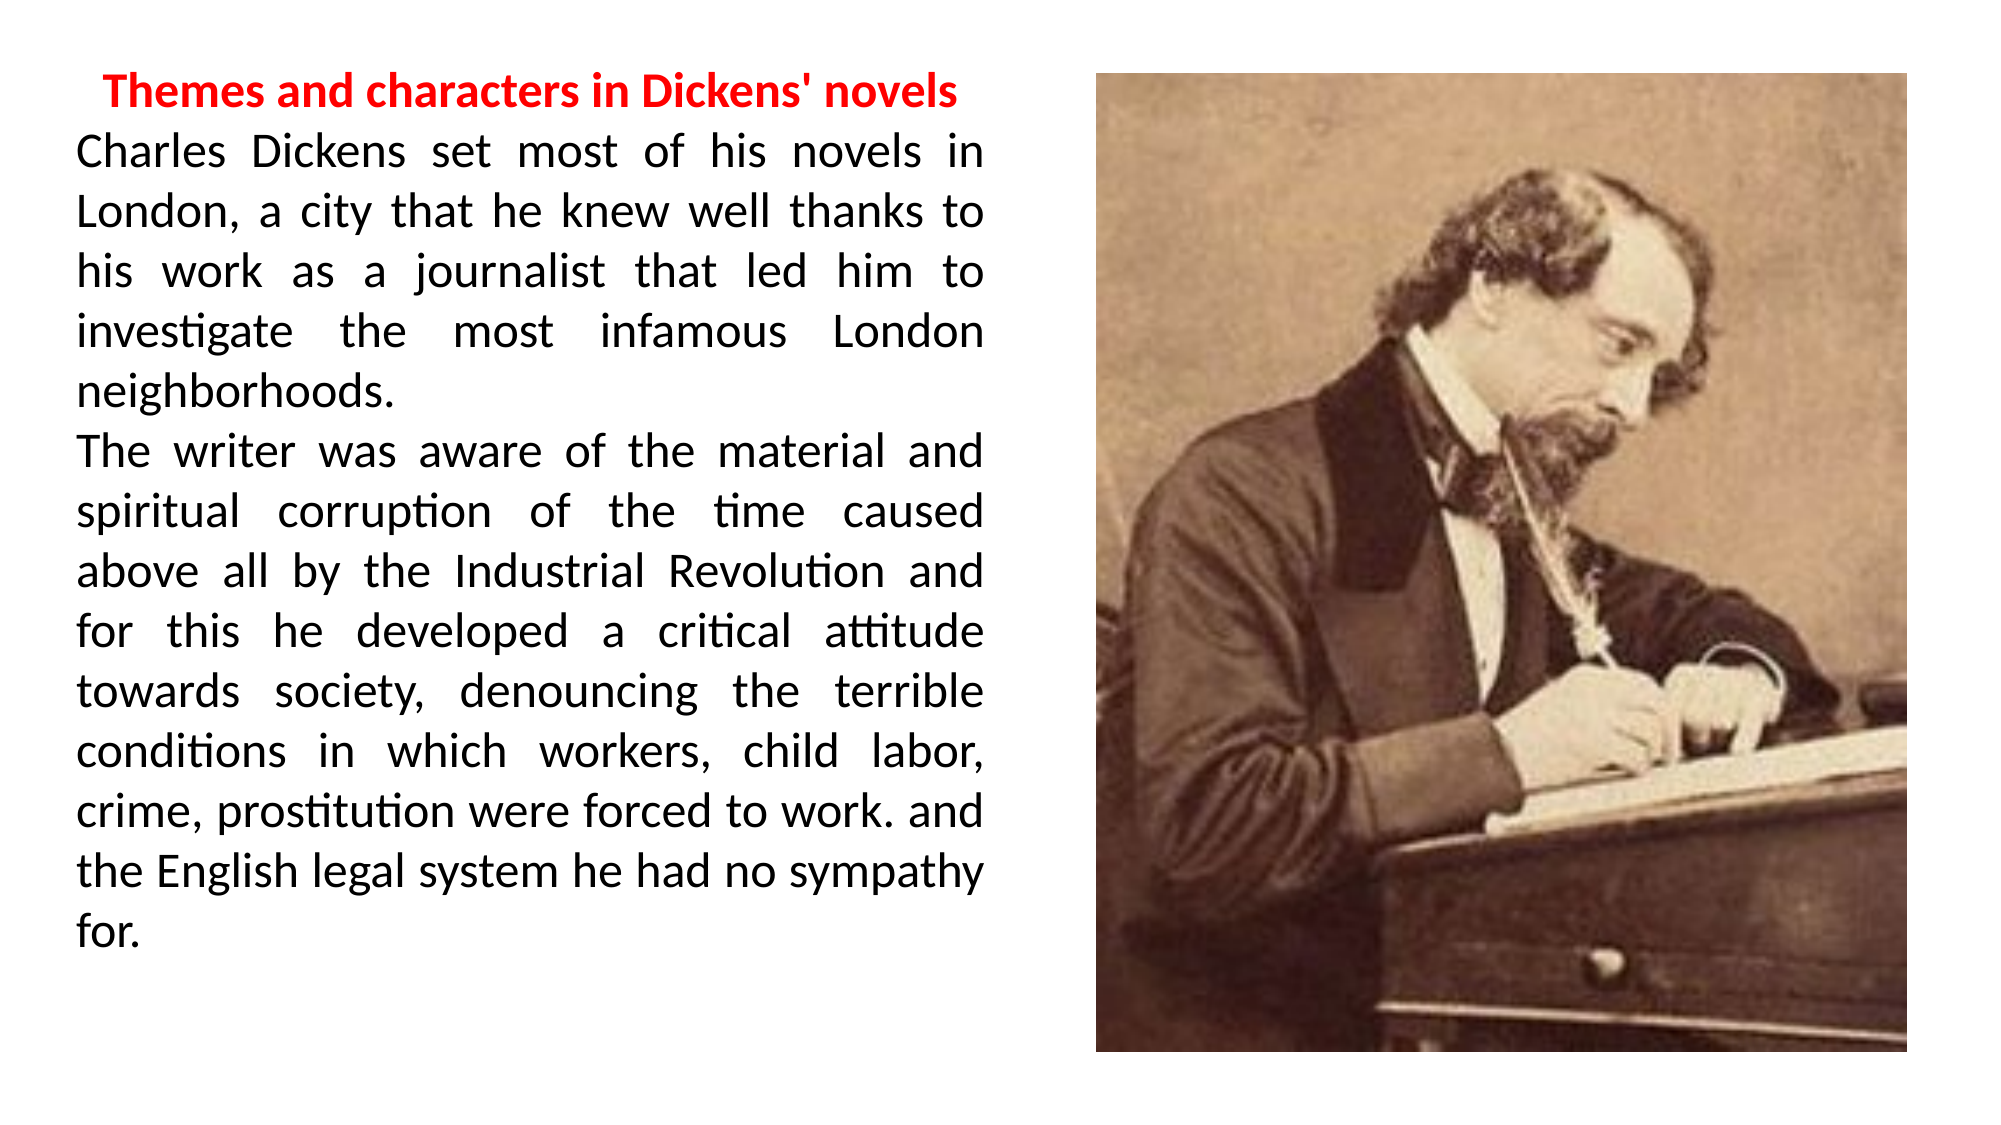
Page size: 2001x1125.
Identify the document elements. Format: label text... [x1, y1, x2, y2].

text_box Themes and characters in Dickens' novels Charles Dickens set most of his novels in London, a city that he knew well thanks to his work as a journalist that led him to investigate the most infamous London neighborhoods. The writer was aware of the material and spiritual corruption of the time caused above all by the Industrial Revolution and for this he developed a critical attitude towards society, denouncing the terrible conditions in which workers, child labor, crime, prostitution were forced to work. and the English legal system he had no sympathy for. [61, 49, 1000, 965]
picture [1095, 73, 1907, 1052]
